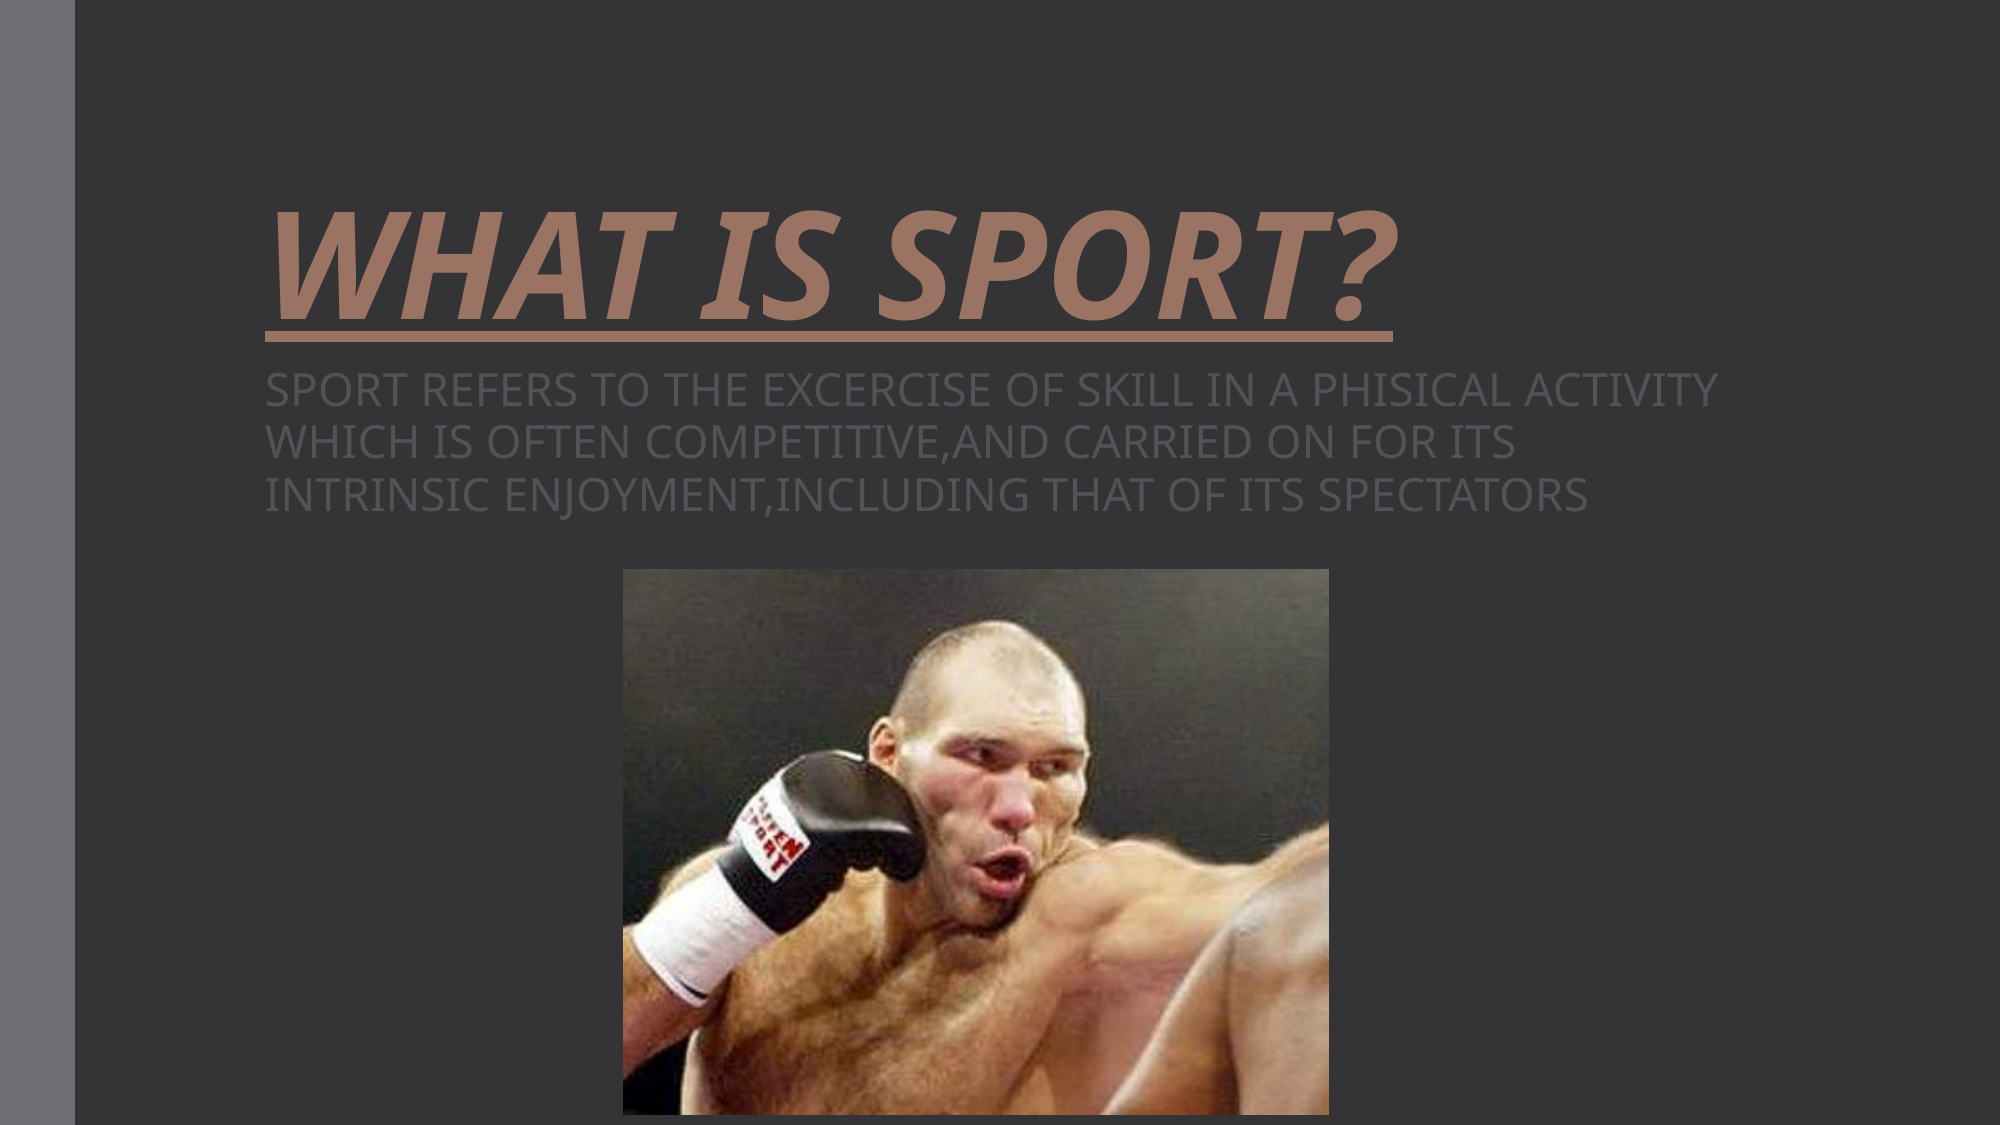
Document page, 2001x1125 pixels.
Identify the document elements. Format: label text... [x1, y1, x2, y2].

picture [623, 568, 1329, 1115]
title WHAT IS SPORT? [249, 0, 1750, 357]
subtitle SPORT REFERS TO THE EXCERCISE OF SKILL IN A PHISICAL ACTIVITY WHICH IS OFTEN COMPETITIVE,AND CARRIED ON FOR ITS INTRINSIC ENJOYMENT,INCLUDING THAT OF ITS SPECTATORS [249, 357, 1750, 630]
